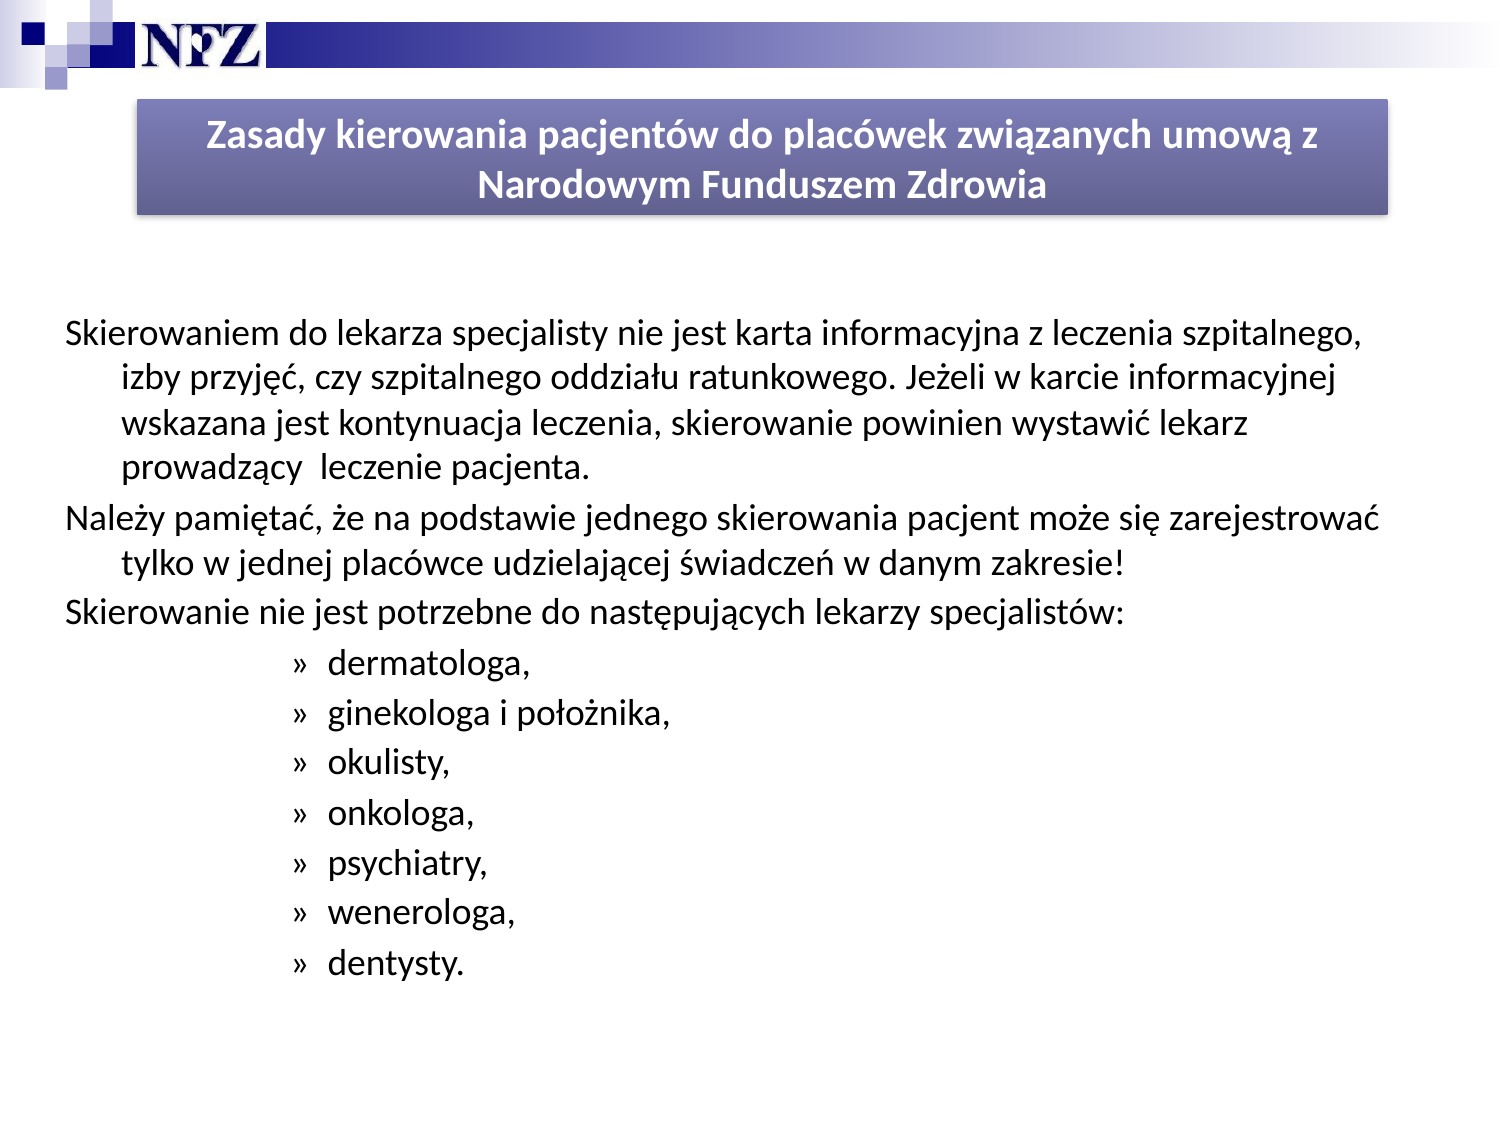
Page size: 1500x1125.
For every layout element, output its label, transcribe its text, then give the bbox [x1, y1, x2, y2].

picture [135, 18, 266, 74]
text_box Skierowaniem do lekarza specjalisty nie jest karta informacyjna z leczenia szpitalnego, izby przyjęć, czy szpitalnego oddziału ratunkowego. Jeżeli w karcie informacyjnej wskazana jest kontynuacja leczenia, skierowanie powinien wystawić lekarz prowadzący leczenie pacjenta. Należy pamiętać, że na podstawie jednego skierowania pacjent może się zarejestrować tylko w jednej placówce udzielającej świadczeń w danym zakresie! Skierowanie nie jest potrzebne do następujących lekarzy specjalistów: » dermatologa, » ginekologa i położnika, » okulisty, » onkologa, » psychiatry, » wenerologa, » dentysty. [49, 299, 1422, 1125]
text_box Zasady kierowania pacjentów do placówek związanych umową z Narodowym Funduszem Zdrowia [137, 99, 1388, 215]
